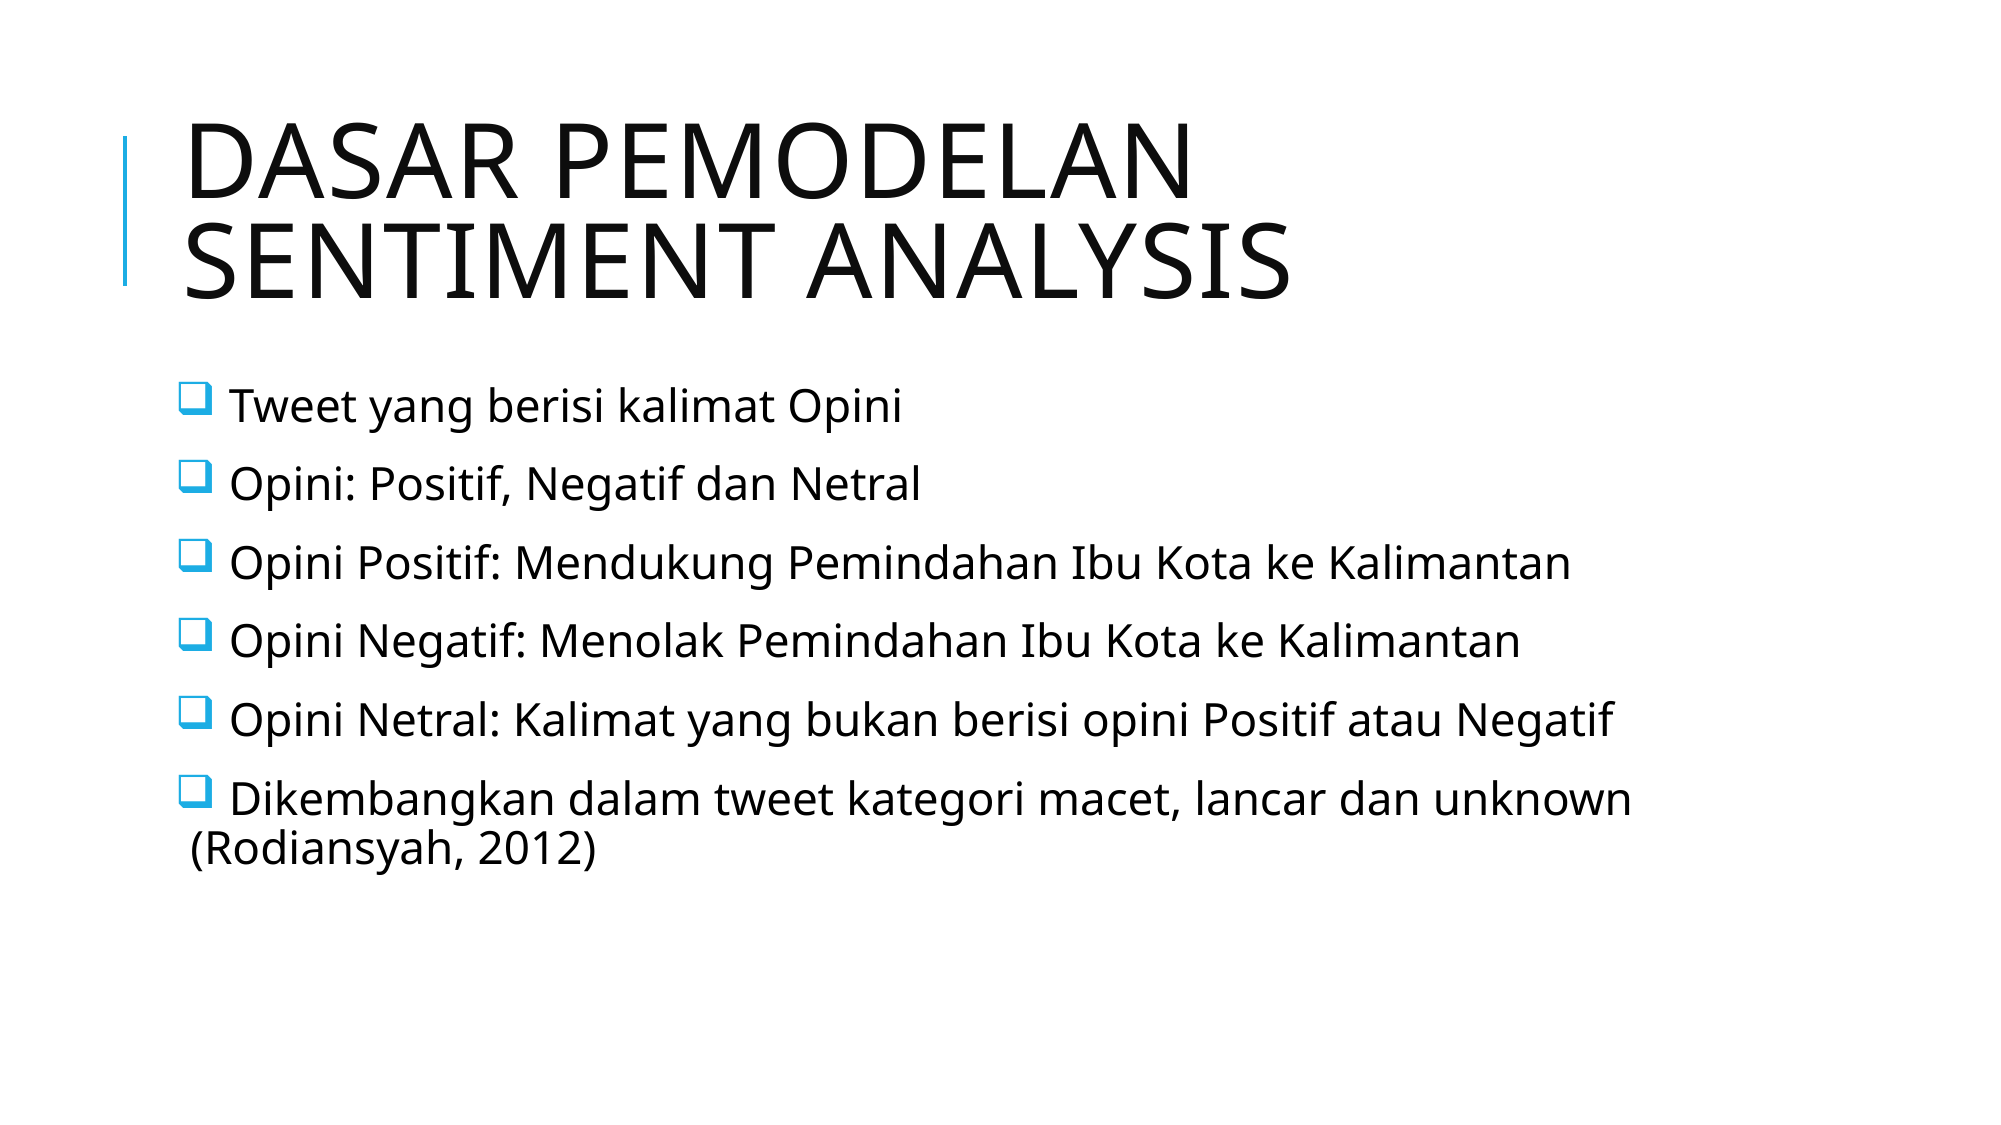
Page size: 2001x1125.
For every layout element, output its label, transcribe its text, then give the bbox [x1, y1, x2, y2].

title DASAR PEMODELAN Sentiment analysis [168, 96, 1763, 342]
list Tweet yang berisi kalimat Opini Opini: Positif, Negatif dan Netral Opini Positif: Mendukung Pemindahan Ibu Kota ke Kalimantan Opini Negatif: Menolak Pemindahan Ibu Kota ke Kalimantan Opini Netral: Kalimat yang bukan berisi opini Positif atau Negatif Dikembangkan dalam tweet kategori macet, lancar dan unknown (Rodiansyah, 2012) [168, 375, 1763, 1035]
